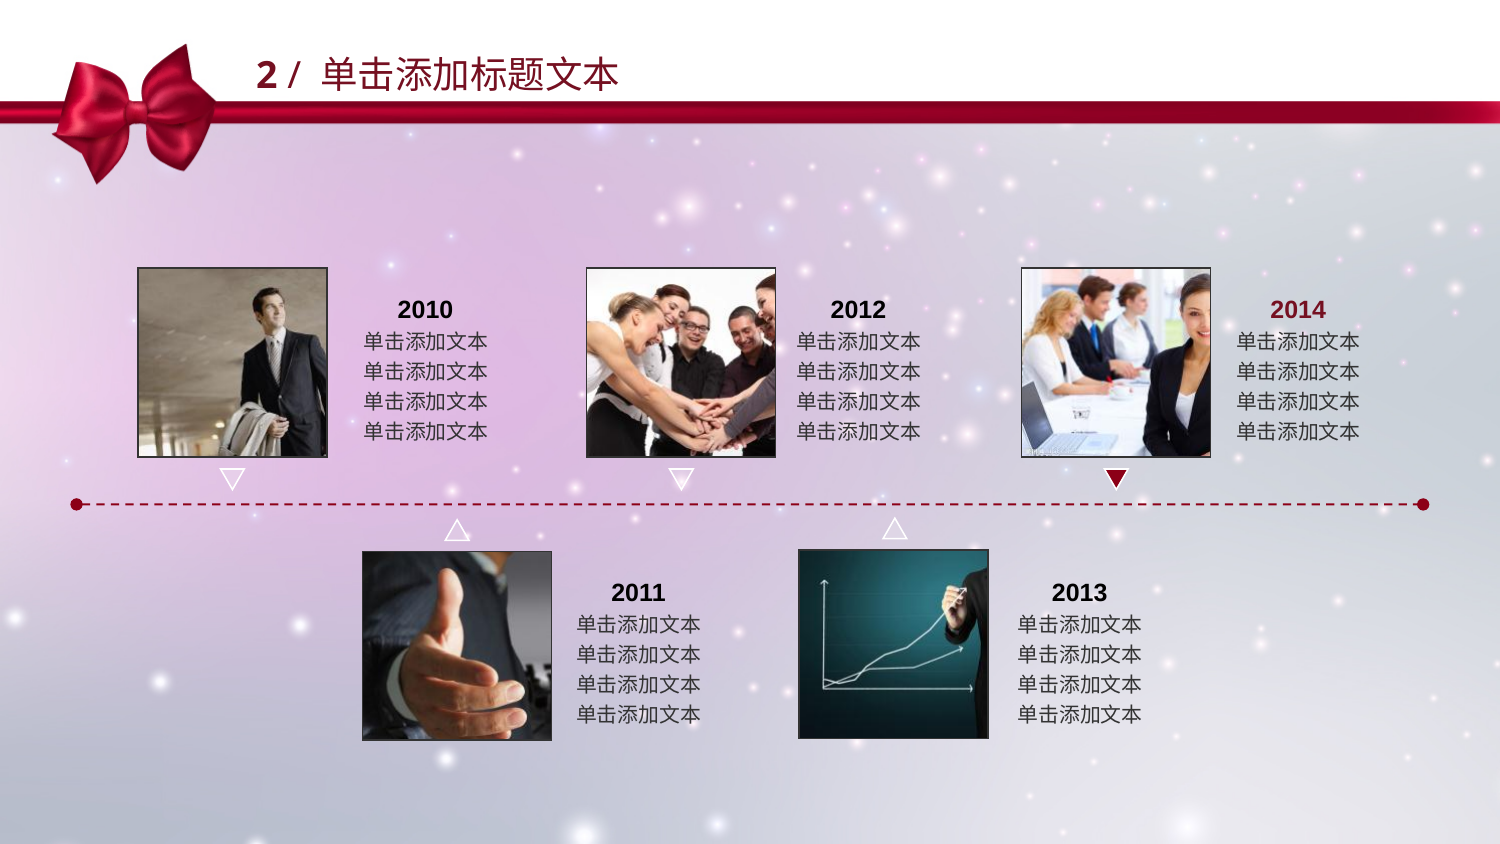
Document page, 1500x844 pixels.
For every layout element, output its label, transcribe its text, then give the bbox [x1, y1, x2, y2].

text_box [135, 268, 328, 718]
text_box 2011 单击添加文本 单击添加文本 单击添加文本 单击添加文本 [561, 563, 716, 734]
text_box 2014 单击添加文本 单击添加文本 单击添加文本 单击添加文本 [1221, 280, 1376, 452]
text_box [360, 291, 553, 741]
text_box 2 / 单击添加标题文本 [241, 43, 635, 104]
text_box [1416, 498, 1430, 511]
text_box 2013 单击添加文本 单击添加文本 单击添加文本 单击添加文本 [1002, 563, 1157, 734]
picture [0, 0, 1500, 844]
text_box [70, 498, 88, 511]
text_box 2012 单击添加文本 单击添加文本 单击添加文本 单击添加文本 [781, 280, 936, 452]
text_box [584, 268, 777, 717]
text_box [797, 291, 990, 739]
text_box 2010 单击添加文本 单击添加文本 单击添加文本 单击添加文本 [348, 280, 503, 452]
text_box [1021, 268, 1215, 717]
